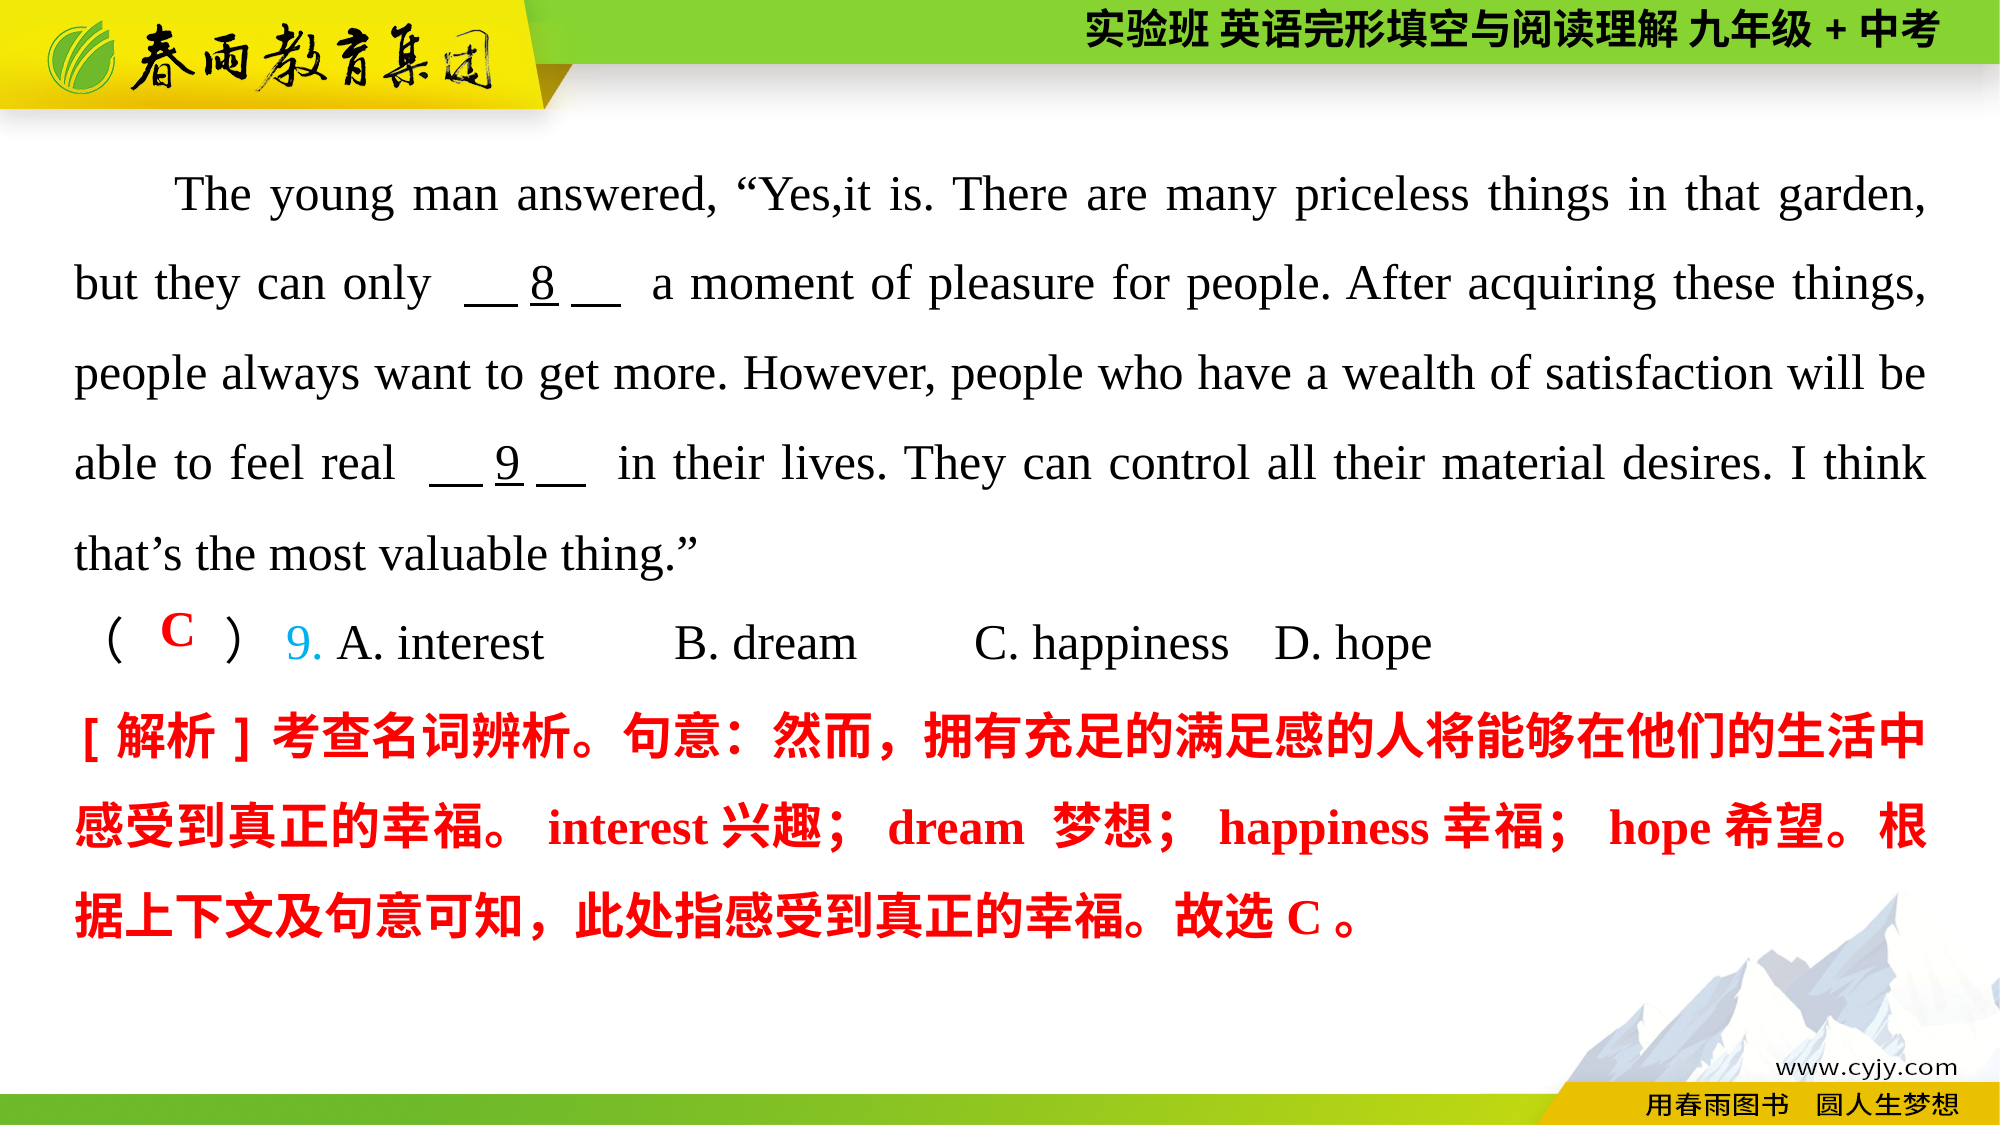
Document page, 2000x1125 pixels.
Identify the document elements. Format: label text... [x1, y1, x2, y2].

picture [0, 0, 2000, 1125]
list The young man answered, “Yes,it is. There are many priceless things in that garden, but they can only 8 a moment of pleasure for people. After acquiring these things, people always want to get more. However, people who have a wealth of satisfaction will be able to feel real 9 in their lives. They can control all their material desires. I think that’s the most valuable thing.” [59, 122, 1944, 572]
text_box [解析]考查名词辨析。句意：然而，拥有充足的满足感的人将能够在他们的生活中感受到真正的幸福。interest兴趣；dream 梦想；happiness幸福；hope希望。根据上下文及句意可知，此处指感受到真正的幸福。故选C。 [59, 678, 1944, 953]
text_box C [145, 589, 212, 665]
text_box （ ）9. A. interest B. dream C. happiness D. hope [59, 572, 1944, 678]
